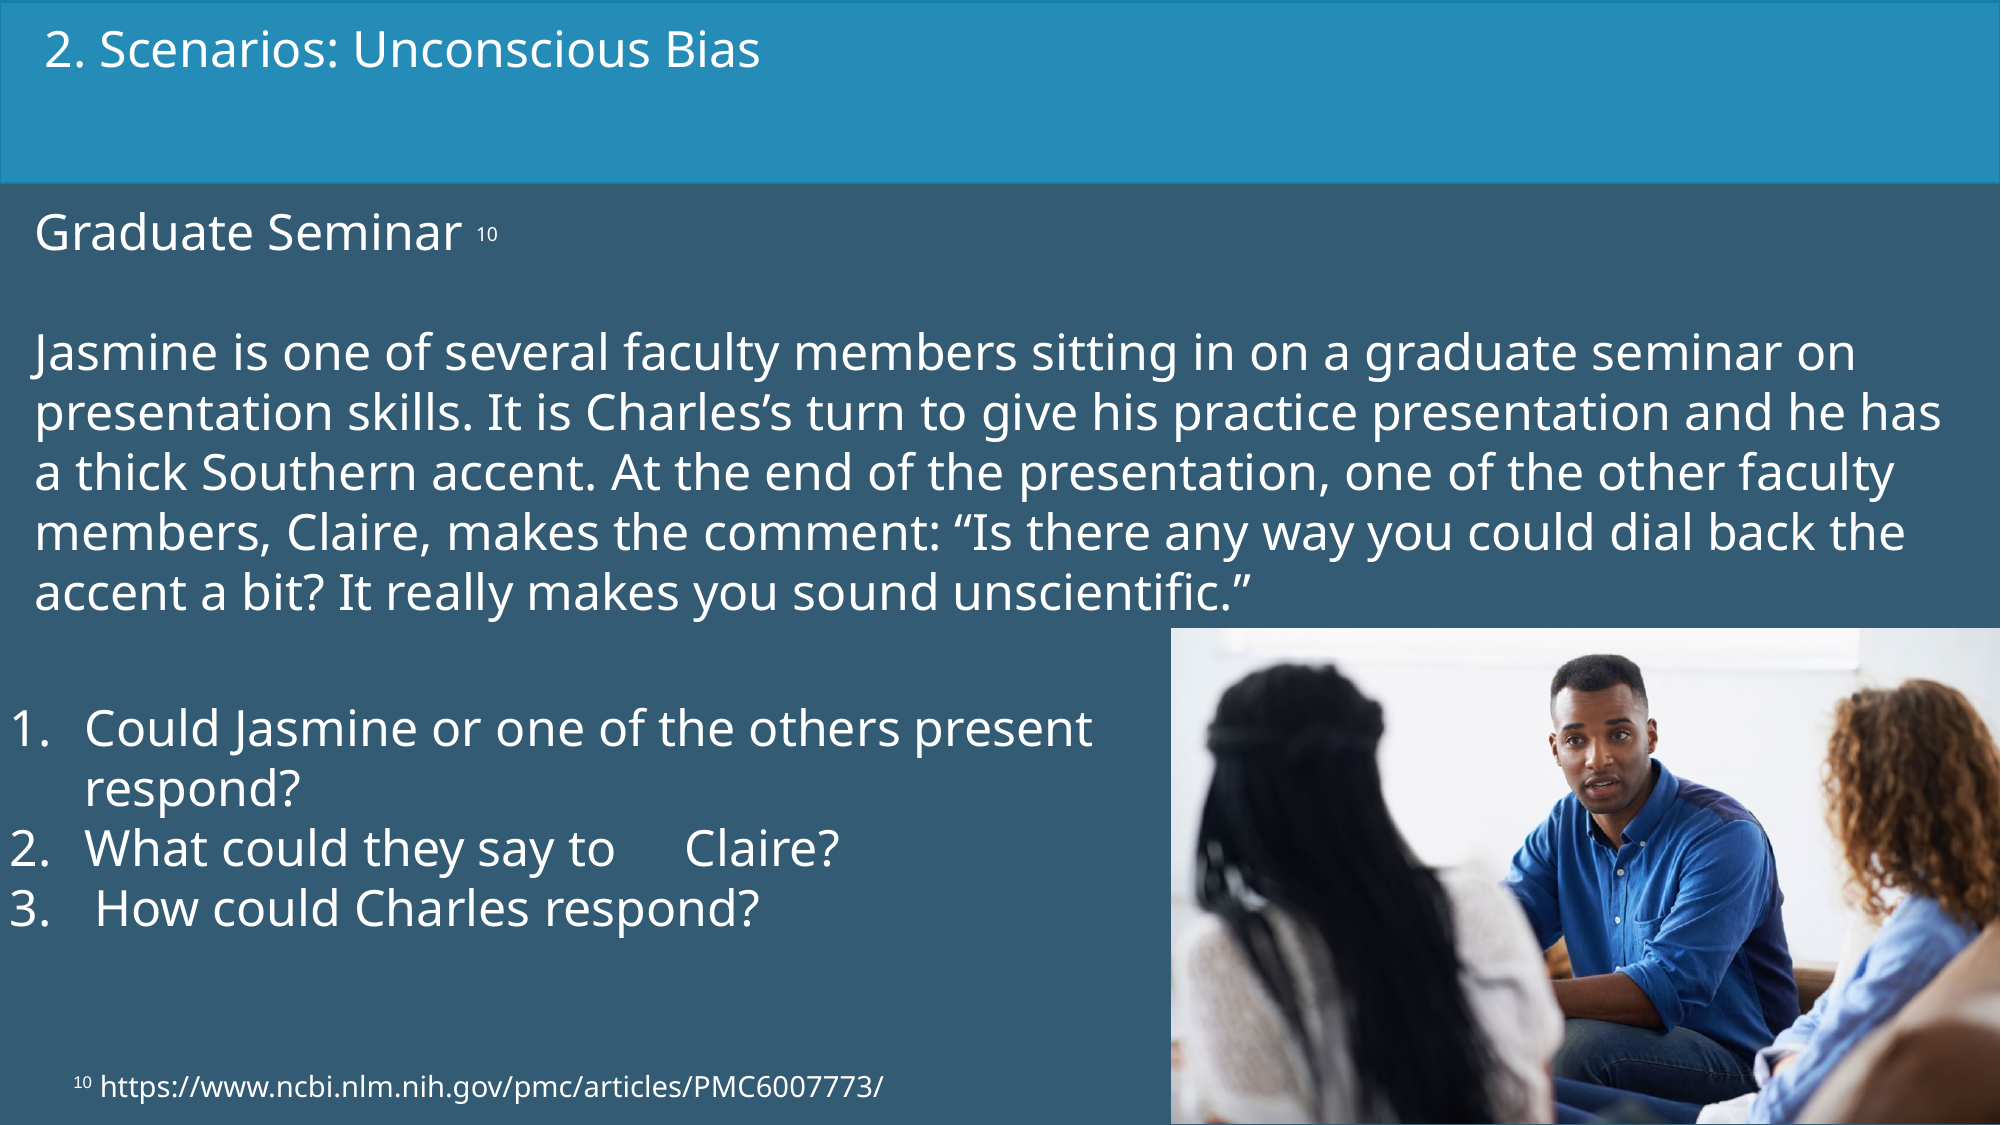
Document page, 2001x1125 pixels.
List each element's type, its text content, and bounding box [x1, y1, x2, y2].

text_box 10 https://www.ncbi.nlm.nih.gov/pmc/articles/PMC6007773/ [58, 1061, 1170, 1111]
text_box 2. Scenarios: Unconscious Bias [29, 9, 778, 85]
text_box Graduate Seminar 10 Jasmine is one of several faculty members sitting in on a graduate seminar on presentation skills. It is Charles’s turn to give his practice presentation and he has a thick Southern accent. At the end of the presentation, one of the other faculty members, Claire, makes the comment: “Is there any way you could dial back the accent a bit? It really makes you sound unscientific.” [19, 193, 1980, 629]
text_box Could Jasmine or one of the others present respond? What could they say to Claire? How could Charles respond? [0, 688, 1155, 1004]
picture [1170, 627, 2000, 1124]
text_box [0, 0, 2000, 184]
